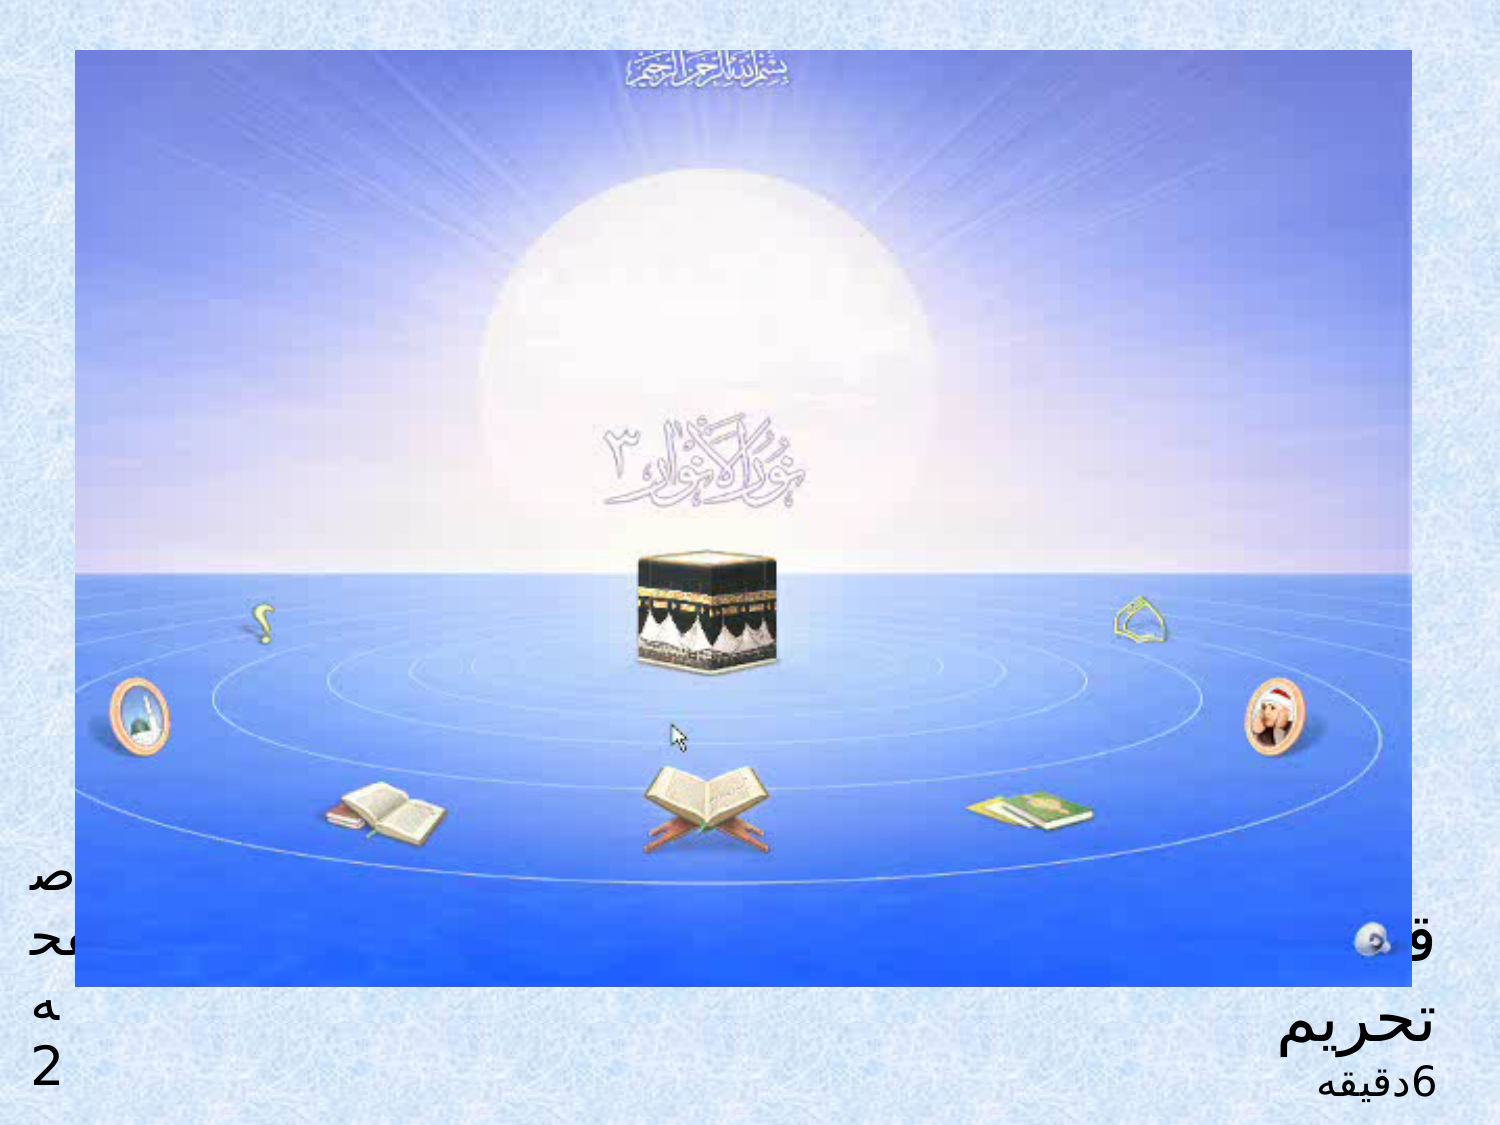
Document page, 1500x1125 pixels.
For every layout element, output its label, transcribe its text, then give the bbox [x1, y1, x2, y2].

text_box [74, 49, 1413, 988]
slide_number صفحه 2 [13, 1023, 111, 1105]
text_box قرائت سوره تحریم 6دقیقه [1025, 1012, 1500, 1113]
picture [0, 0, 1500, 1125]
